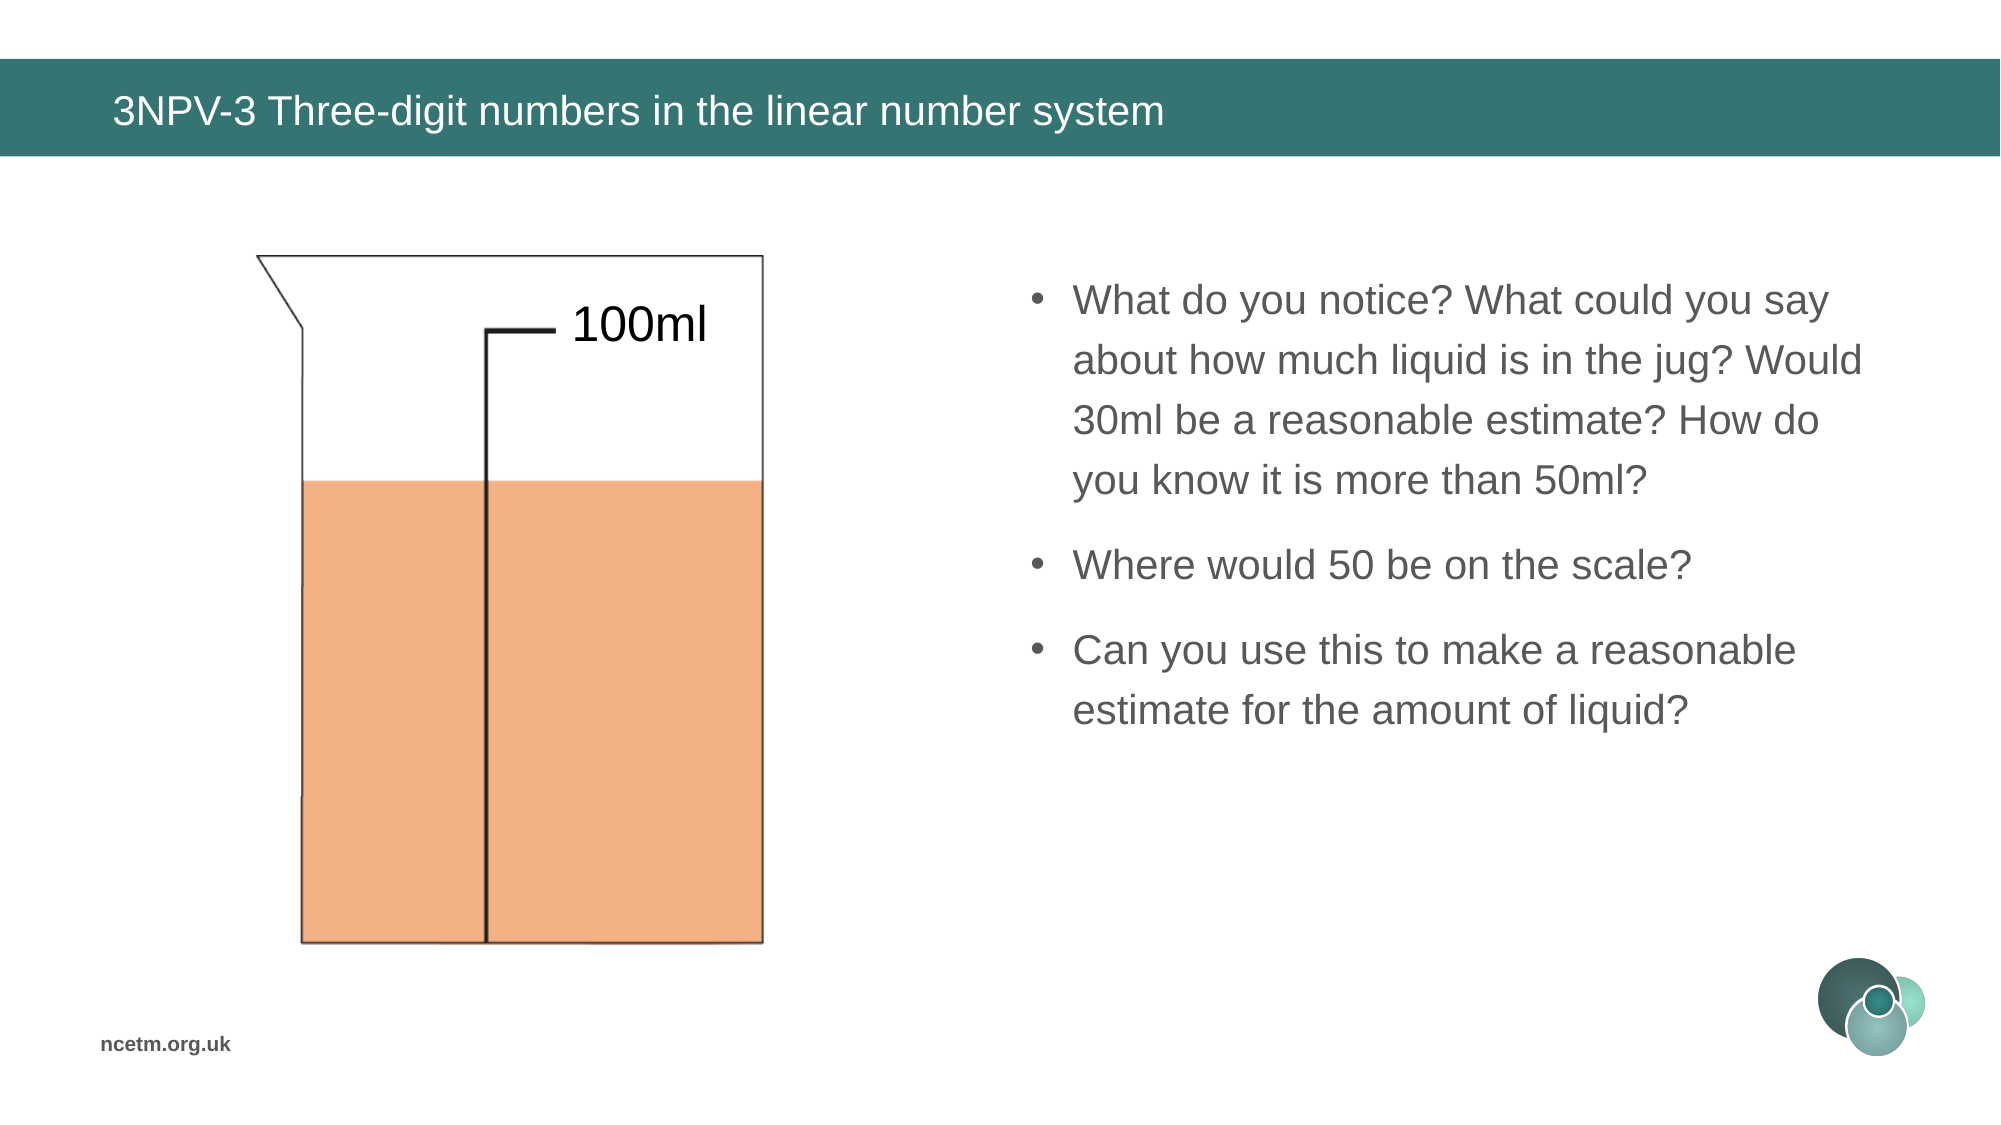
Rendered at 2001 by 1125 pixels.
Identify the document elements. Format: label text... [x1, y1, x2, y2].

picture [1818, 958, 1925, 1056]
picture [0, 255, 1060, 945]
title 3NPV-3 Three-digit numbers in the linear number system [97, 76, 1945, 147]
text_box What do you notice? What could you say about how much liquid is in the jug? Would 30ml be a reasonable estimate? How do you know it is more than 50ml? Where would 50 be on the scale? Can you use this to make a reasonable estimate for the amount of liquid? [1060, 255, 1900, 928]
